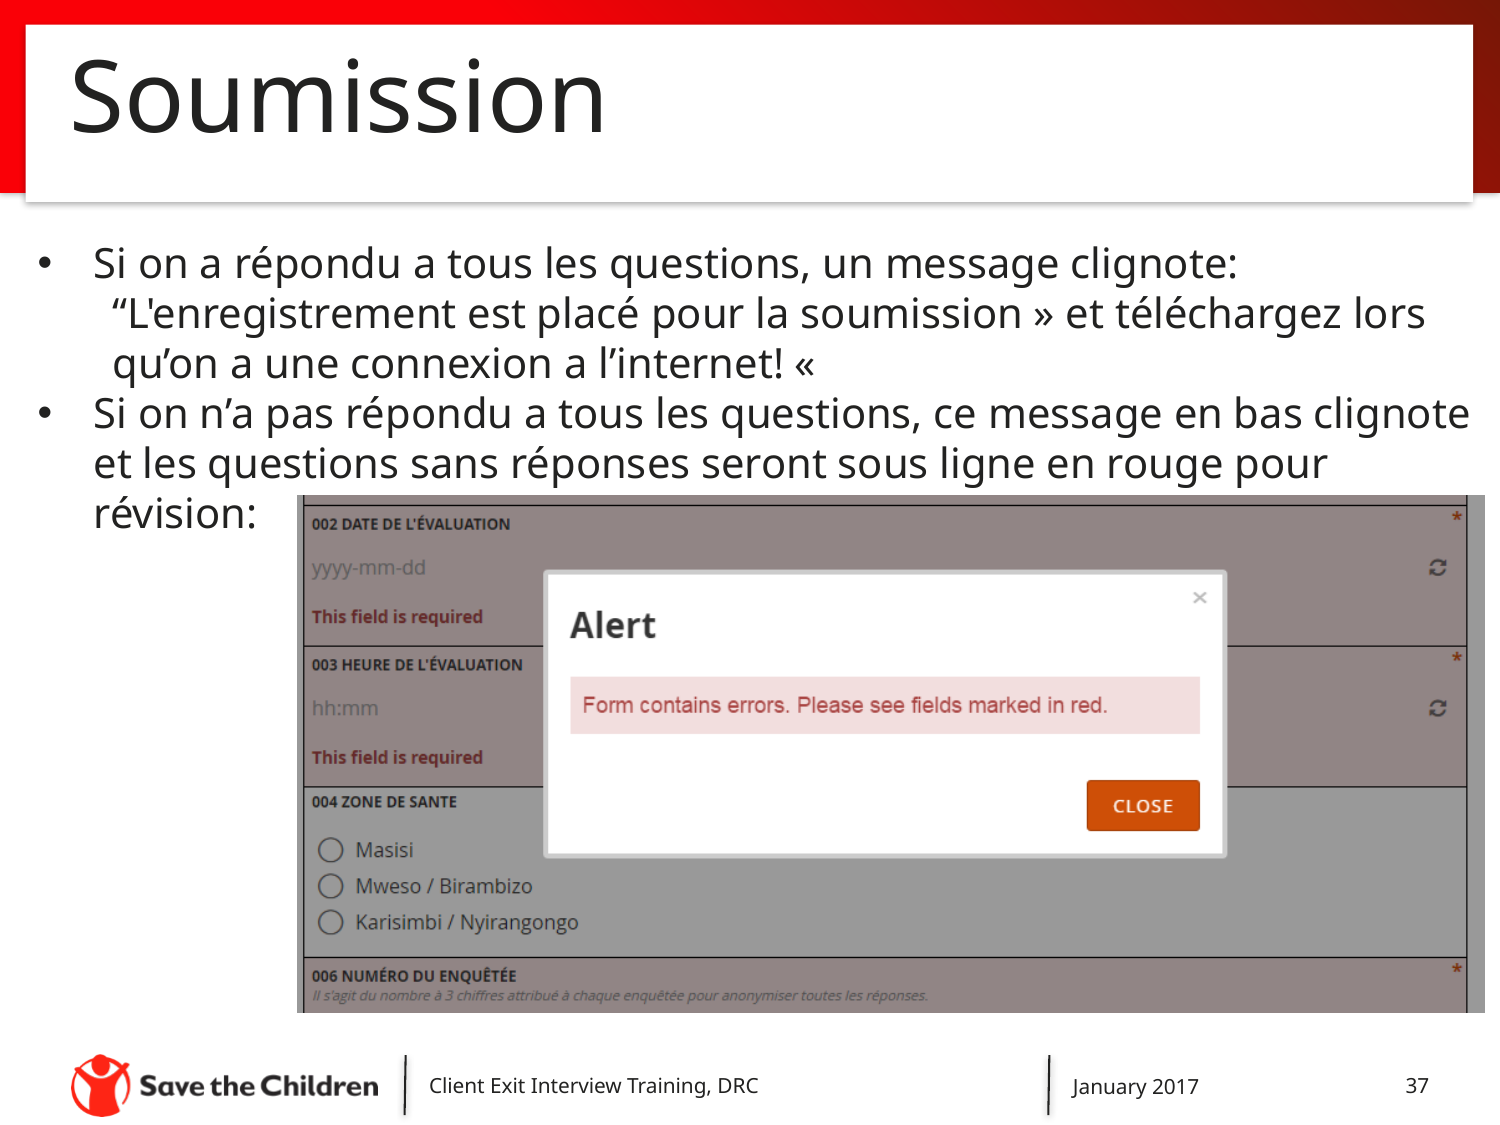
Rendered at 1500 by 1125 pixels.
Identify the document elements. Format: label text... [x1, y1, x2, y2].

picture [71, 1054, 378, 1117]
text_box Si on a répondu a tous les questions, un message clignote: “L'enregistrement est placé pour la soumission » et téléchargez lors qu’on a une connexion a l’internet! « Si on n’a pas répondu a tous les questions, ce message en bas clignote et les questions sans réponses seront sous ligne en rouge pour révision: [37, 237, 1475, 538]
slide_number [1057, 1056, 1317, 1117]
picture [296, 494, 1485, 1013]
title Soumission [69, 50, 1429, 237]
footer Client Exit Interview Training, DRC [414, 1056, 1042, 1117]
slide_number 37 [1317, 1056, 1445, 1117]
